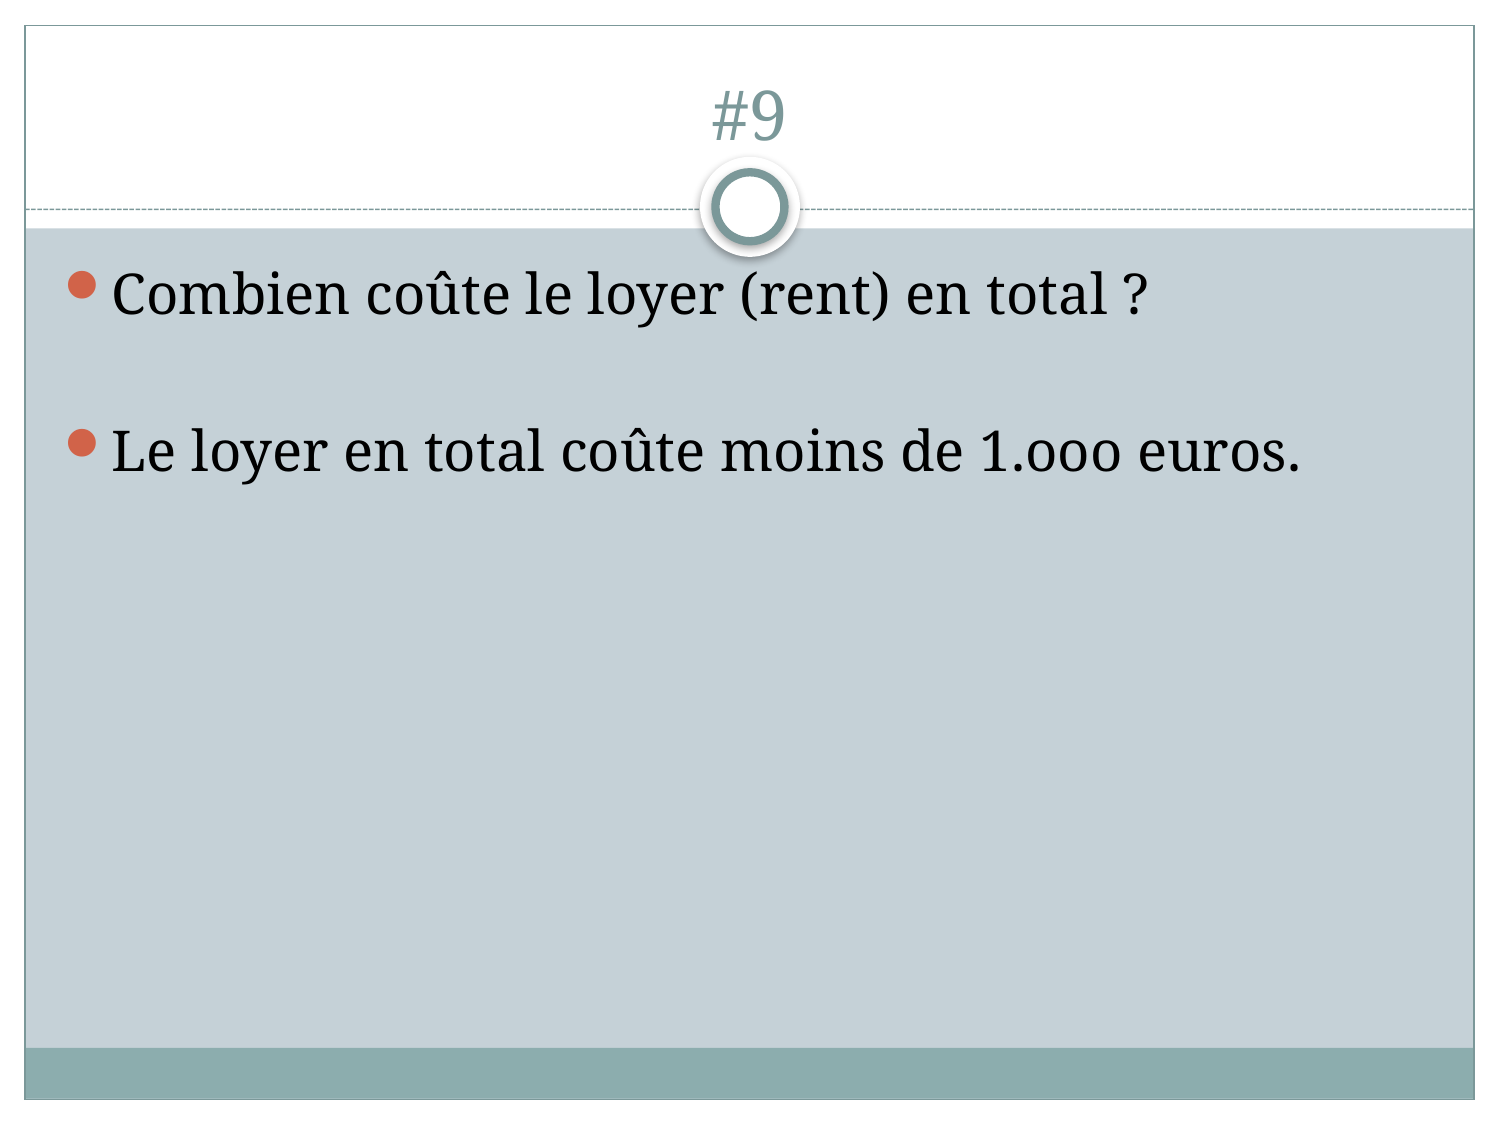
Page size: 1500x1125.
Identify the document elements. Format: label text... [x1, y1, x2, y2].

list Combien coûte le loyer (rent) en total ? Le loyer en total coûte moins de 1.ooo euros. [49, 250, 1445, 1001]
title #9 [49, 37, 1450, 162]
